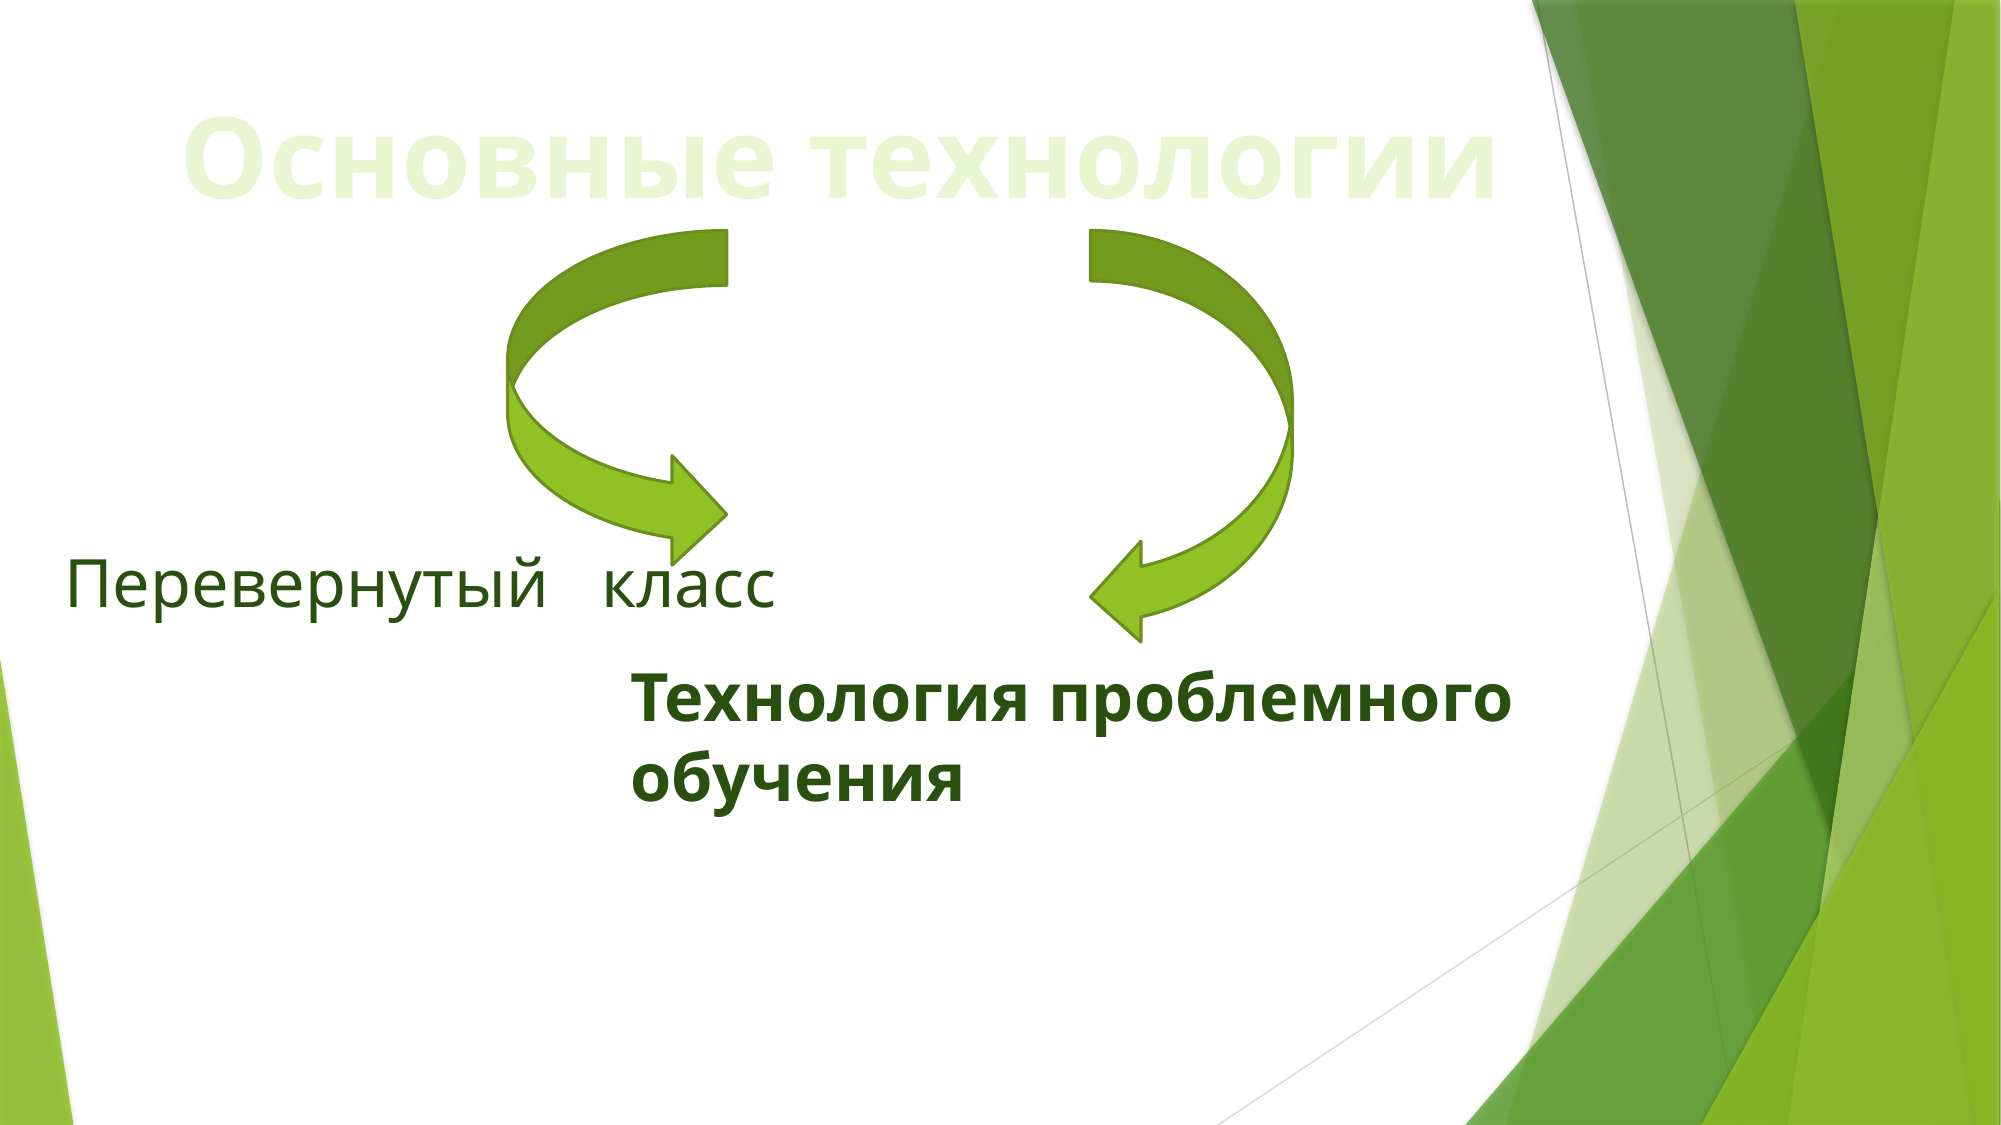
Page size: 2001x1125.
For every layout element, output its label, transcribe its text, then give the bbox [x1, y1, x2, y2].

text_box Основные технологии [164, 79, 1577, 229]
text_box [506, 228, 729, 567]
text_box Технология проблемного обучения [615, 647, 1834, 823]
text_box [1088, 228, 1294, 644]
text_box Перевернутый класс [49, 533, 792, 629]
